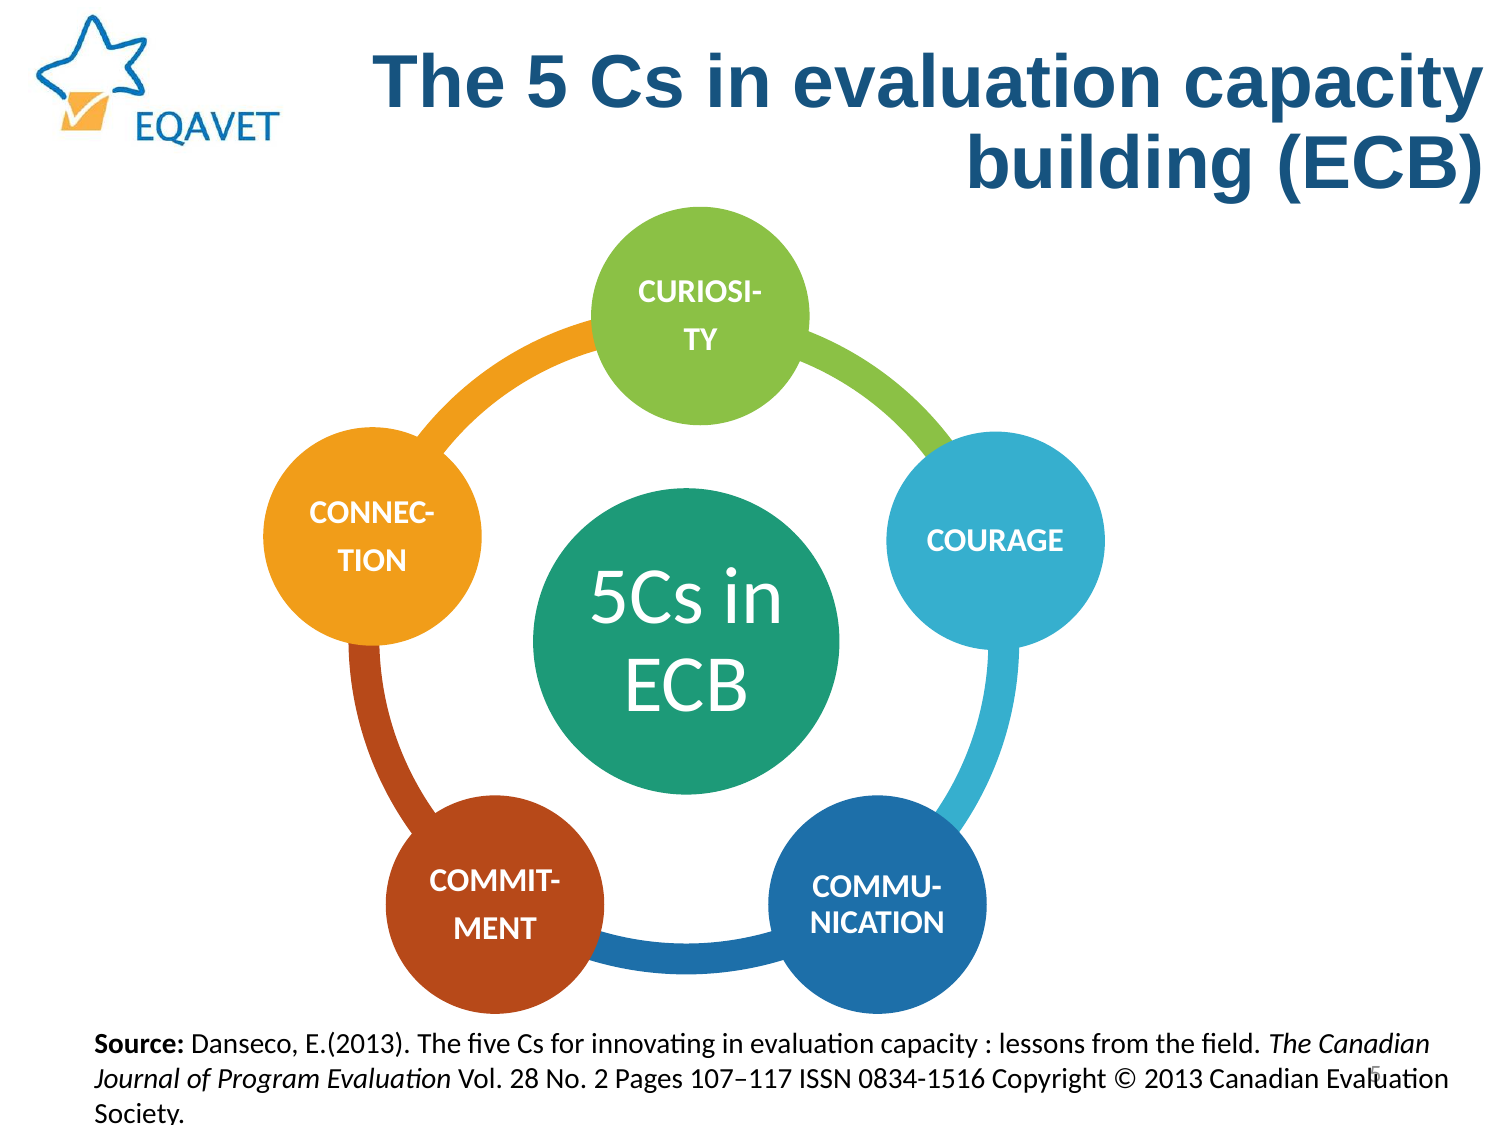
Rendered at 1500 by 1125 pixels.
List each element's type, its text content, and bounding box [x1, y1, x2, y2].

text_box Source: Danseco, E.(2013). The five Cs for innovating in evaluation capacity : lessons from the field. The Canadian Journal of Program Evaluation Vol. 28 No. 2 Pages 107–117 ISSN 0834-1516 Copyright © 2013 Canadian Evaluation Society. [79, 1016, 1500, 1125]
picture [28, 7, 303, 156]
slide_number 5 [1059, 1042, 1397, 1103]
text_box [79, 207, 1294, 1017]
text_box The 5 Cs in evaluation capacity building (ECB) [206, 35, 1500, 253]
